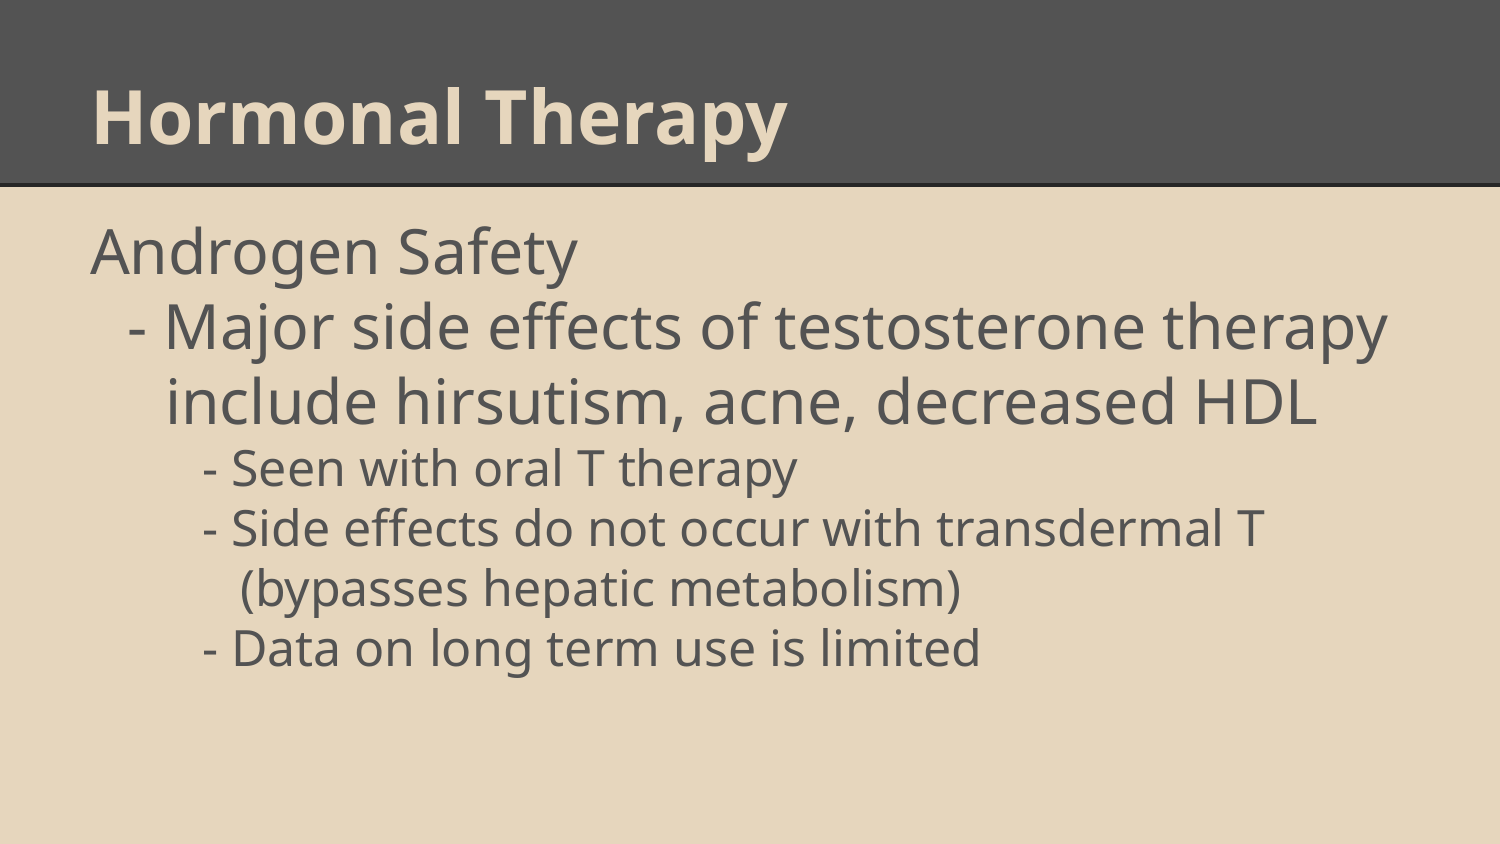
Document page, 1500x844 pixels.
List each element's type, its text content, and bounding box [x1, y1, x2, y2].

list Androgen Safety - Major side effects of testosterone therapy include hirsutism, acne, decreased HDL - Seen with oral T therapy - Side effects do not occur with transdermal T (bypasses hepatic metabolism) - Data on long term use is limited [75, 196, 1425, 808]
title Hormonal Therapy [75, 33, 1425, 175]
